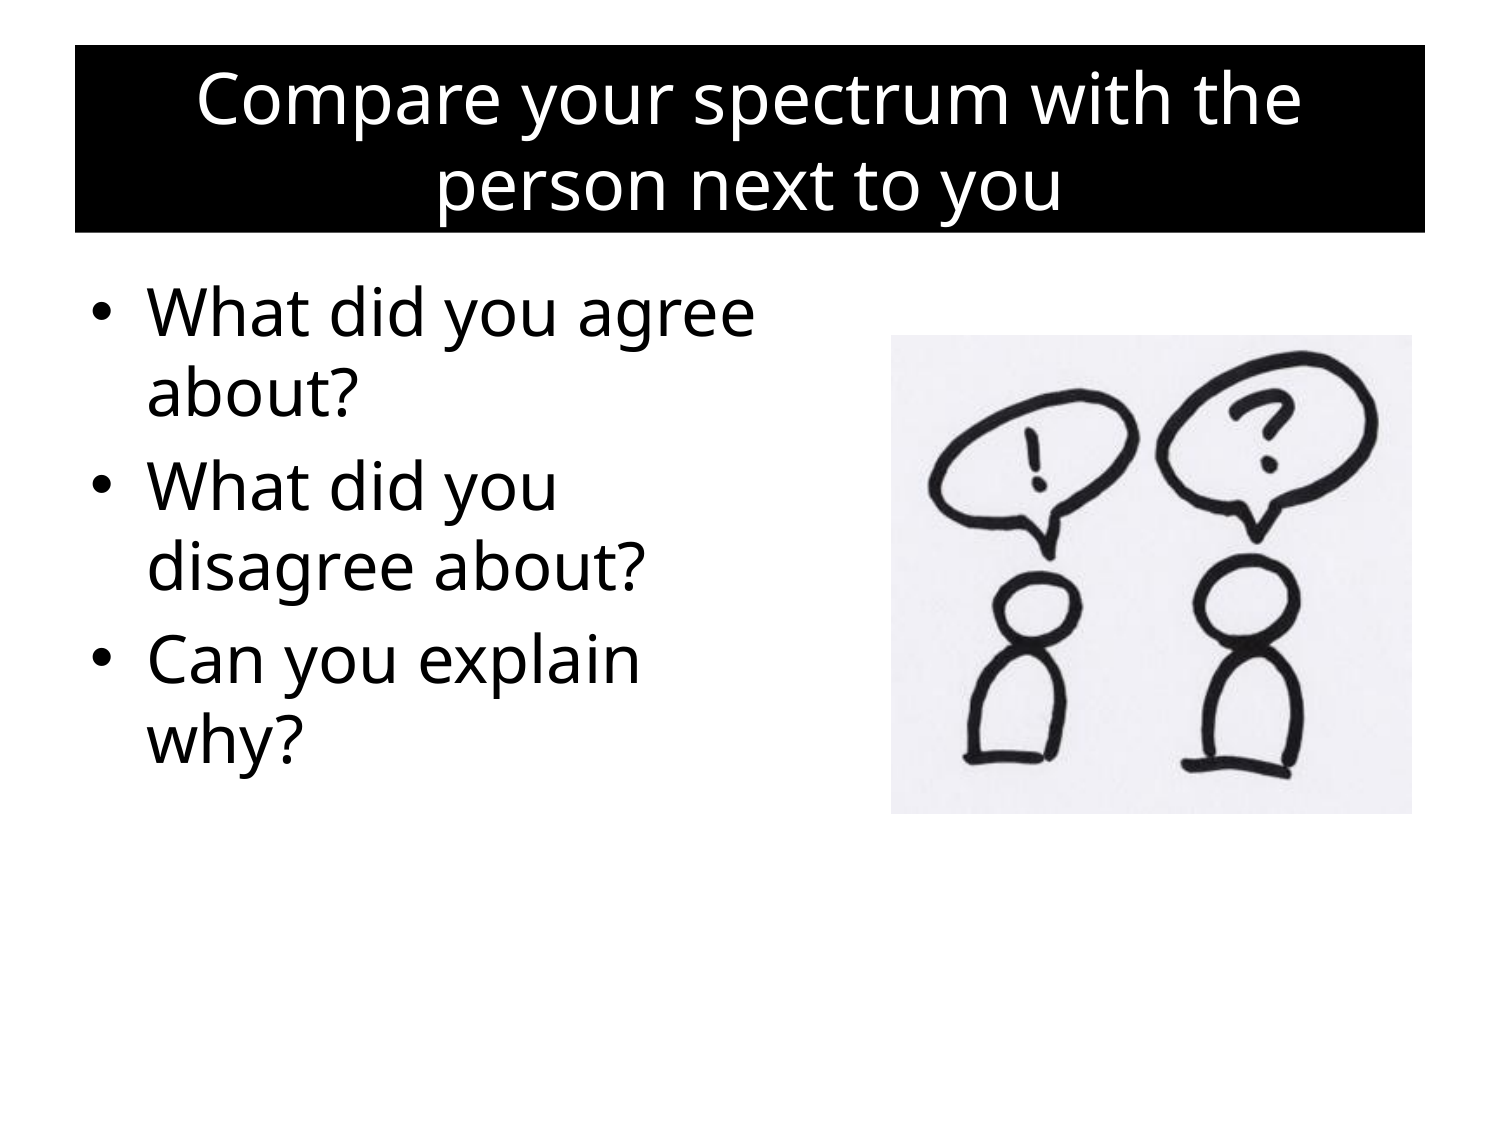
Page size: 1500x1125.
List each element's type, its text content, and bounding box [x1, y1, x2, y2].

list What did you agree about? What did you disagree about? Can you explain why? [75, 262, 798, 1005]
title Compare your spectrum with the person next to you [75, 45, 1425, 233]
picture [891, 335, 1412, 814]
